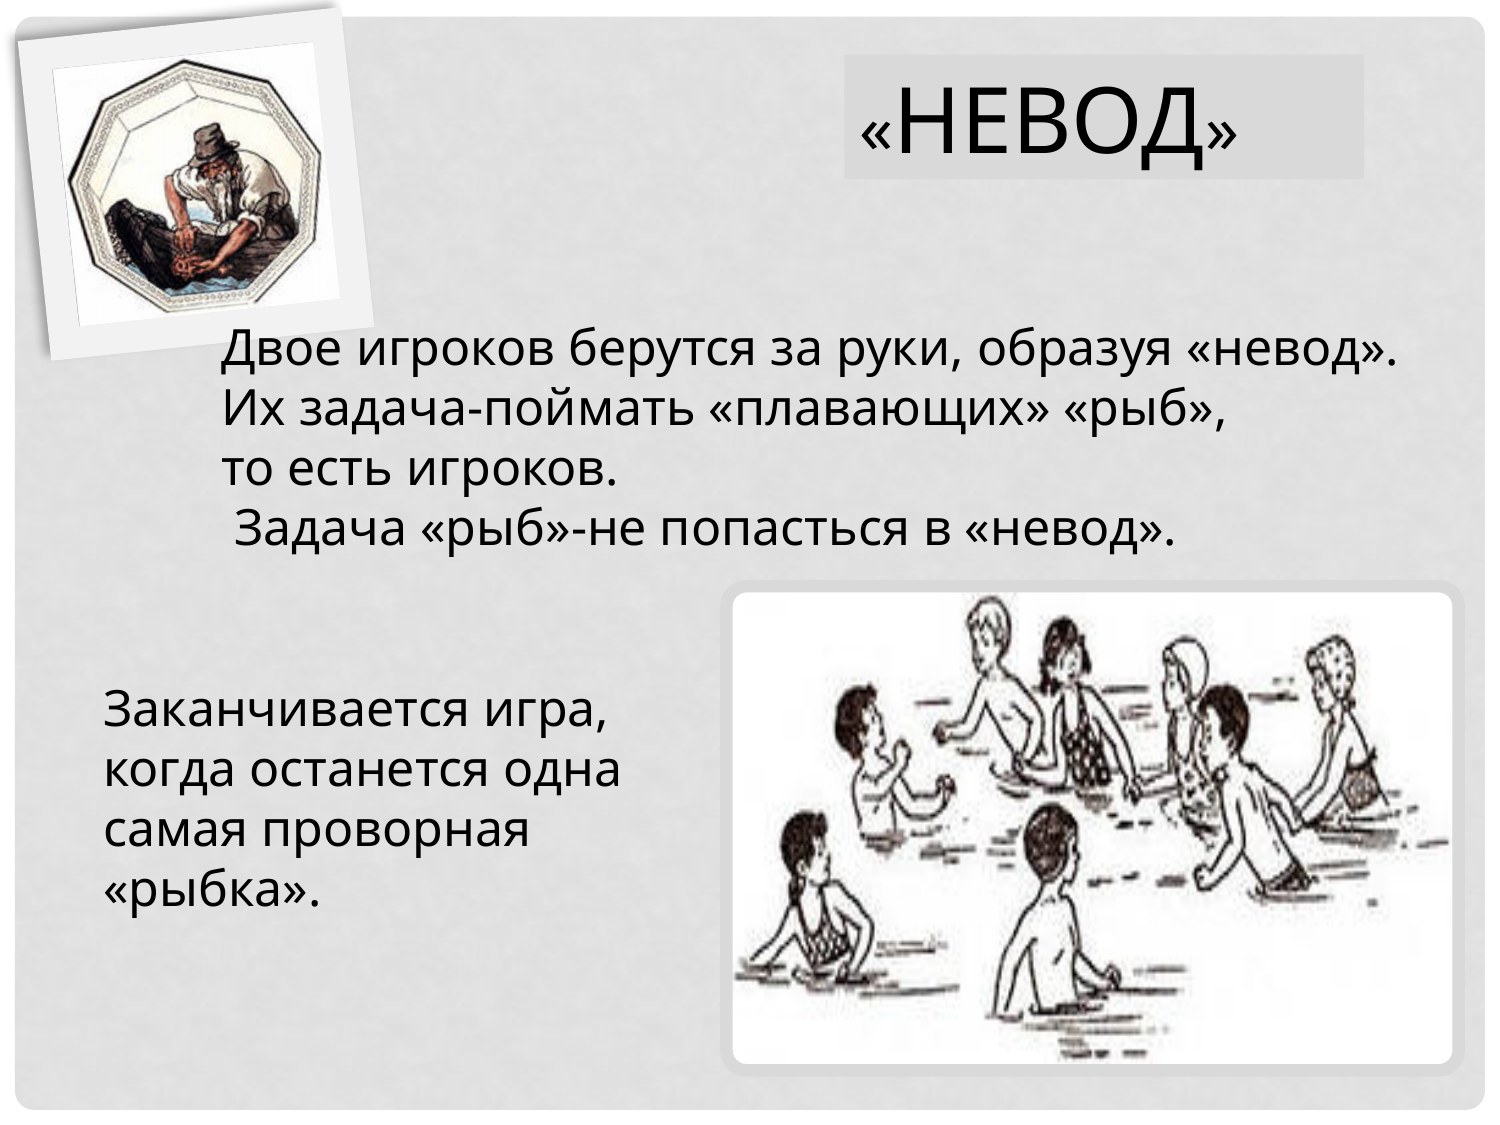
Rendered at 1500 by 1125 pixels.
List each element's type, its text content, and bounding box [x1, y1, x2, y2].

text_box «НЕВОД» [844, 54, 1365, 180]
picture [53, 42, 339, 326]
text_box Двое игроков берутся за руки, образуя «невод». Их задача-поймать «плавающих» «рыб», то есть игроков. Задача «рыб»-не попасться в «невод». [206, 308, 1500, 623]
text_box Заканчивается игра, когда останется одна самая проворная «рыбка». [88, 669, 726, 924]
picture [726, 585, 1459, 1071]
